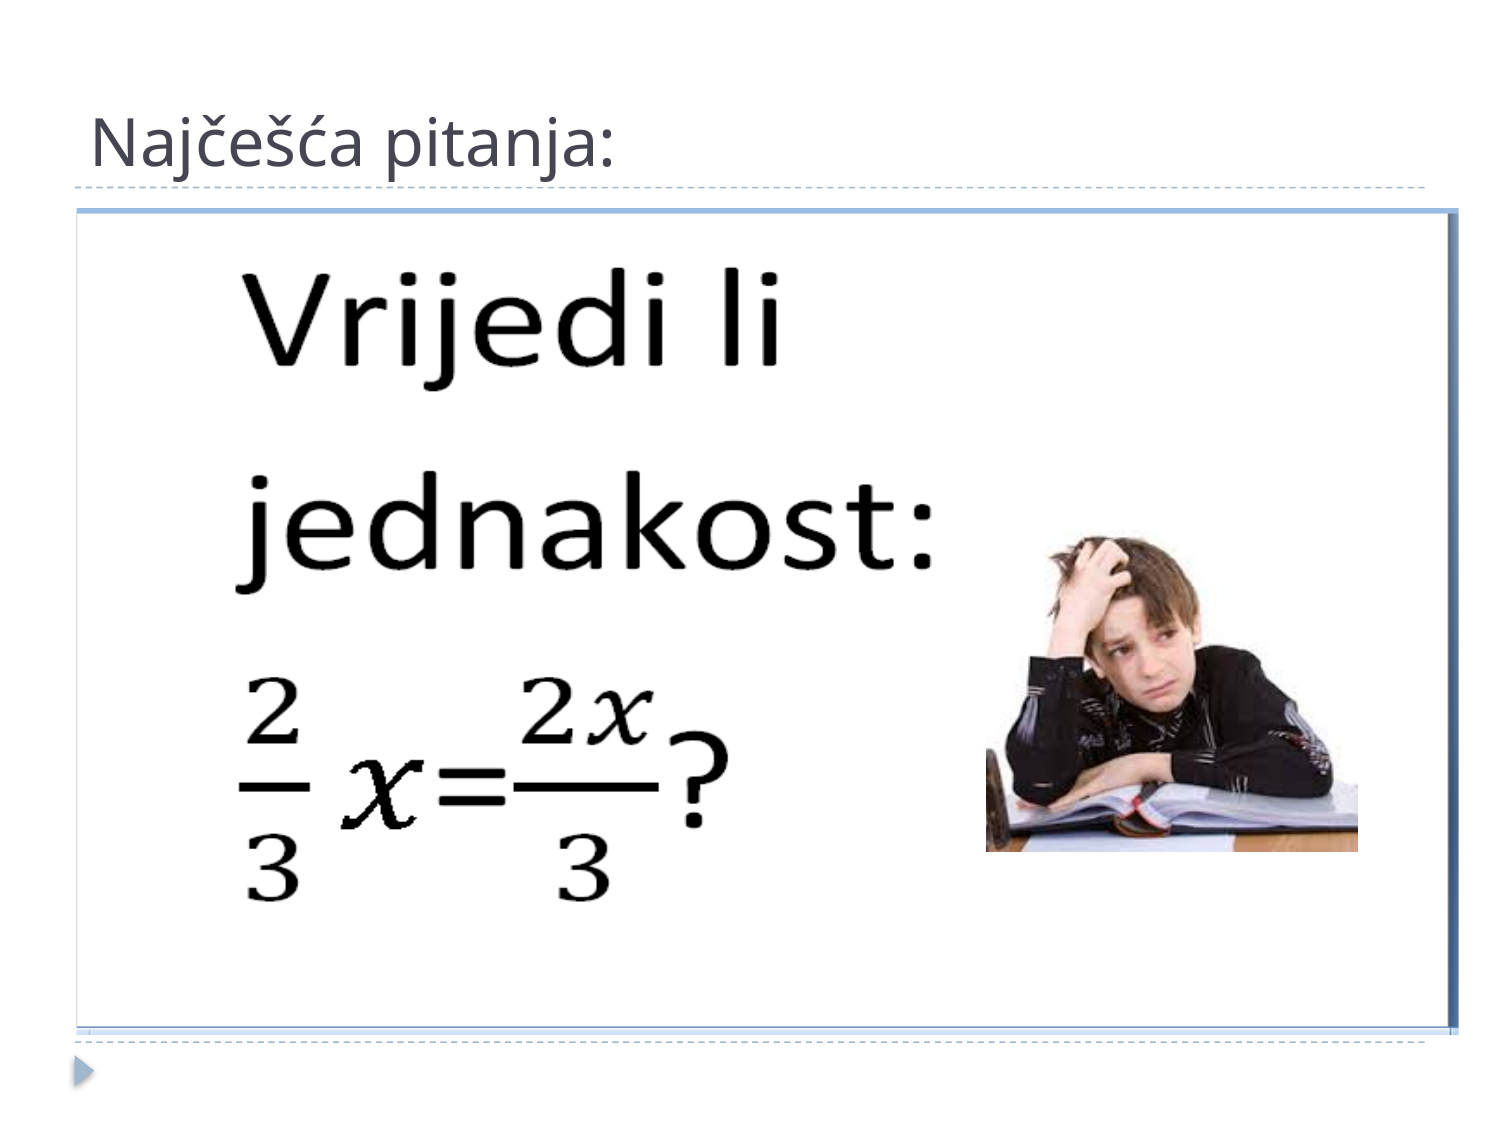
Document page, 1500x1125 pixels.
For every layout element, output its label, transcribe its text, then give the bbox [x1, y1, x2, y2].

title Najčešća pitanja: [75, 24, 1425, 188]
picture [985, 503, 1358, 852]
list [76, 207, 1459, 1036]
